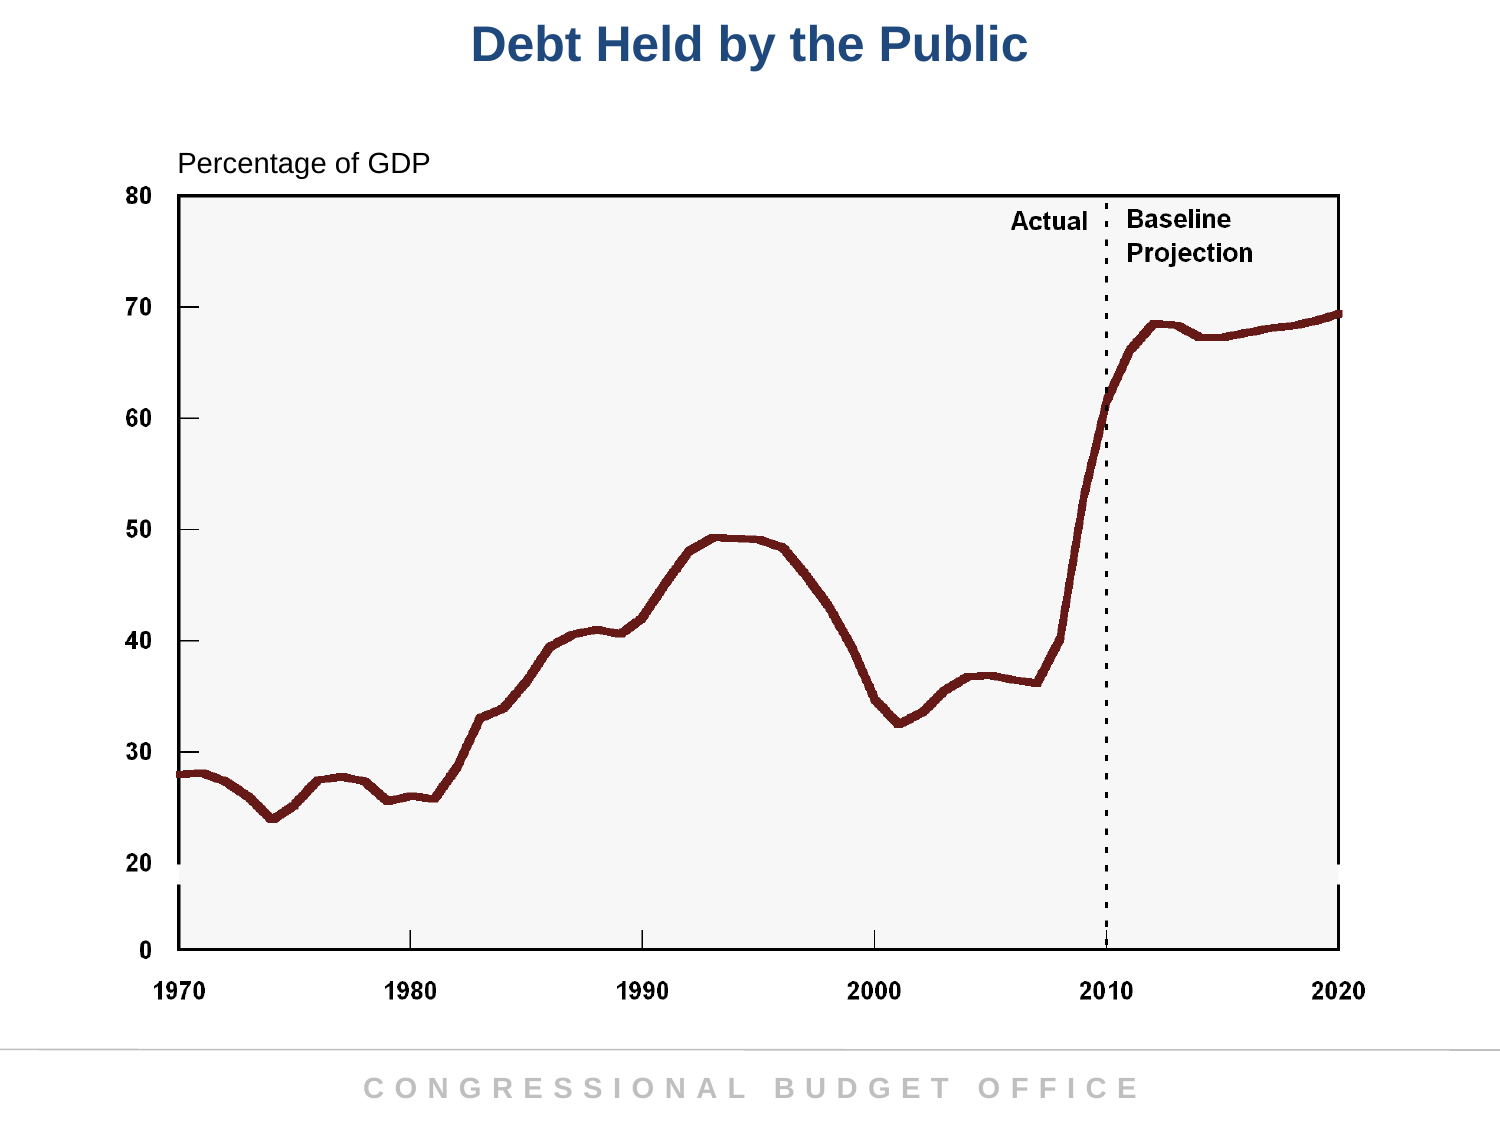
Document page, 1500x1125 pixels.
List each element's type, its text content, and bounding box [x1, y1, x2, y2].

text_box Percentage of GDP [162, 136, 563, 173]
title Debt Held by the Public [74, 0, 1426, 88]
picture [118, 174, 1376, 1013]
